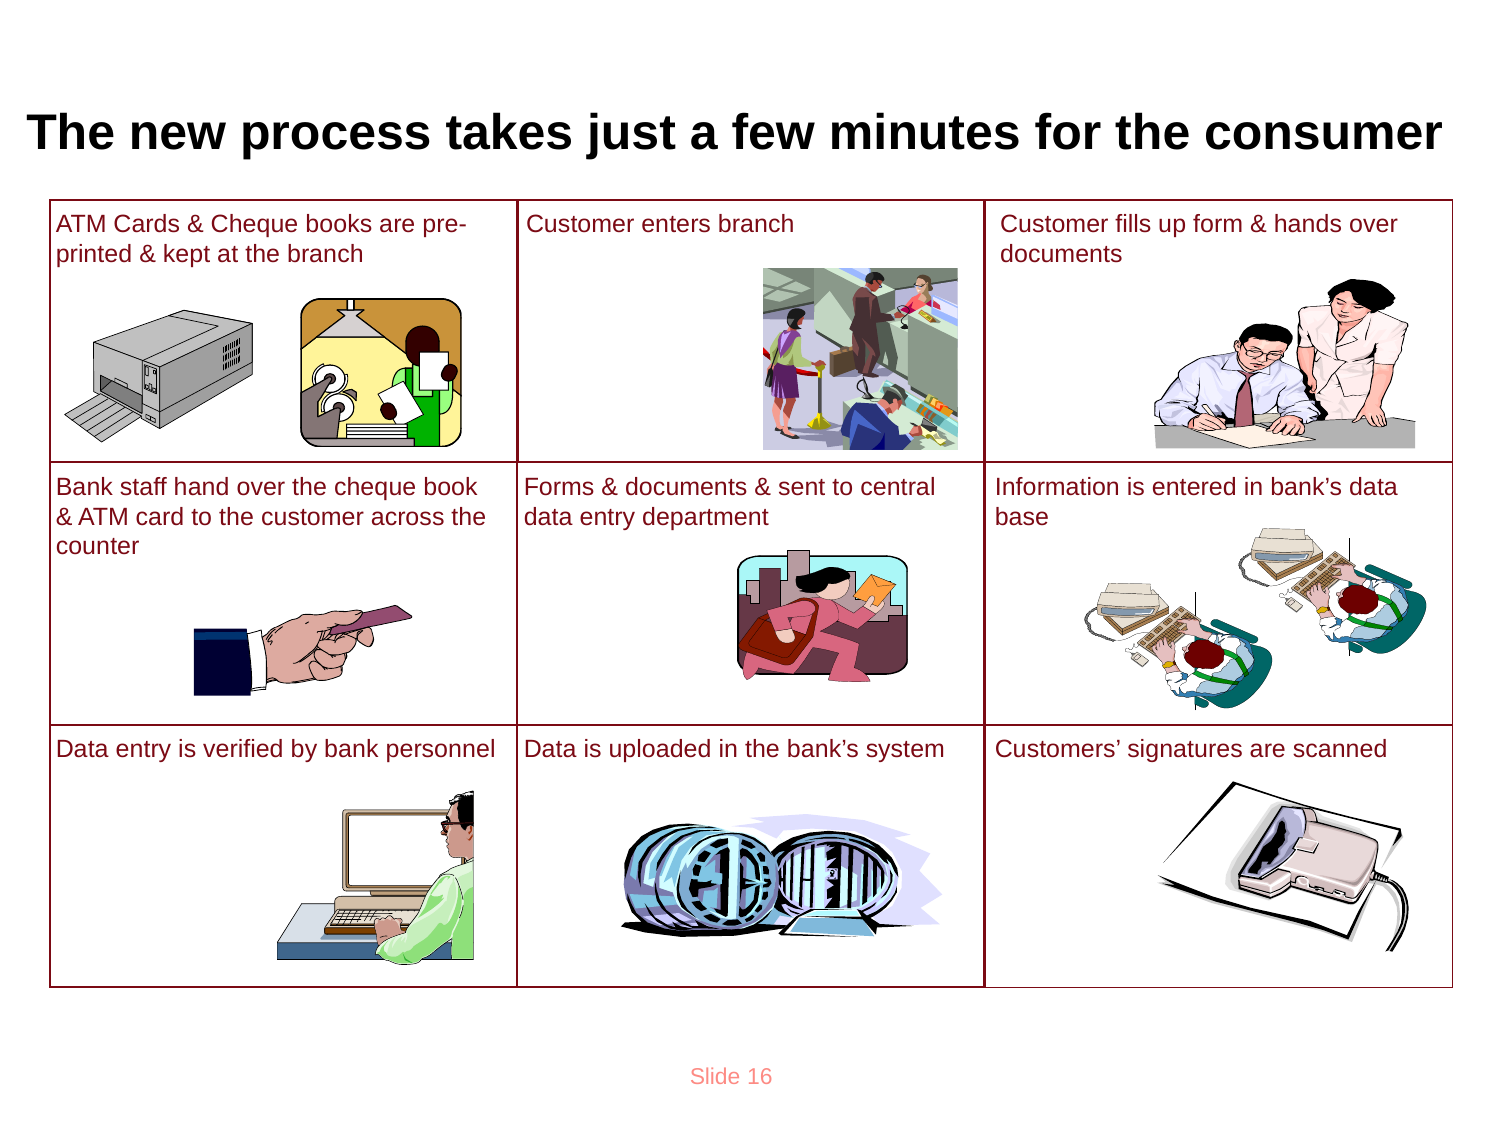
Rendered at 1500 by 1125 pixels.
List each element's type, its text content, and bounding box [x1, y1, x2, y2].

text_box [49, 199, 1463, 988]
title The new process takes just a few minutes for the consumer [26, 99, 1472, 288]
